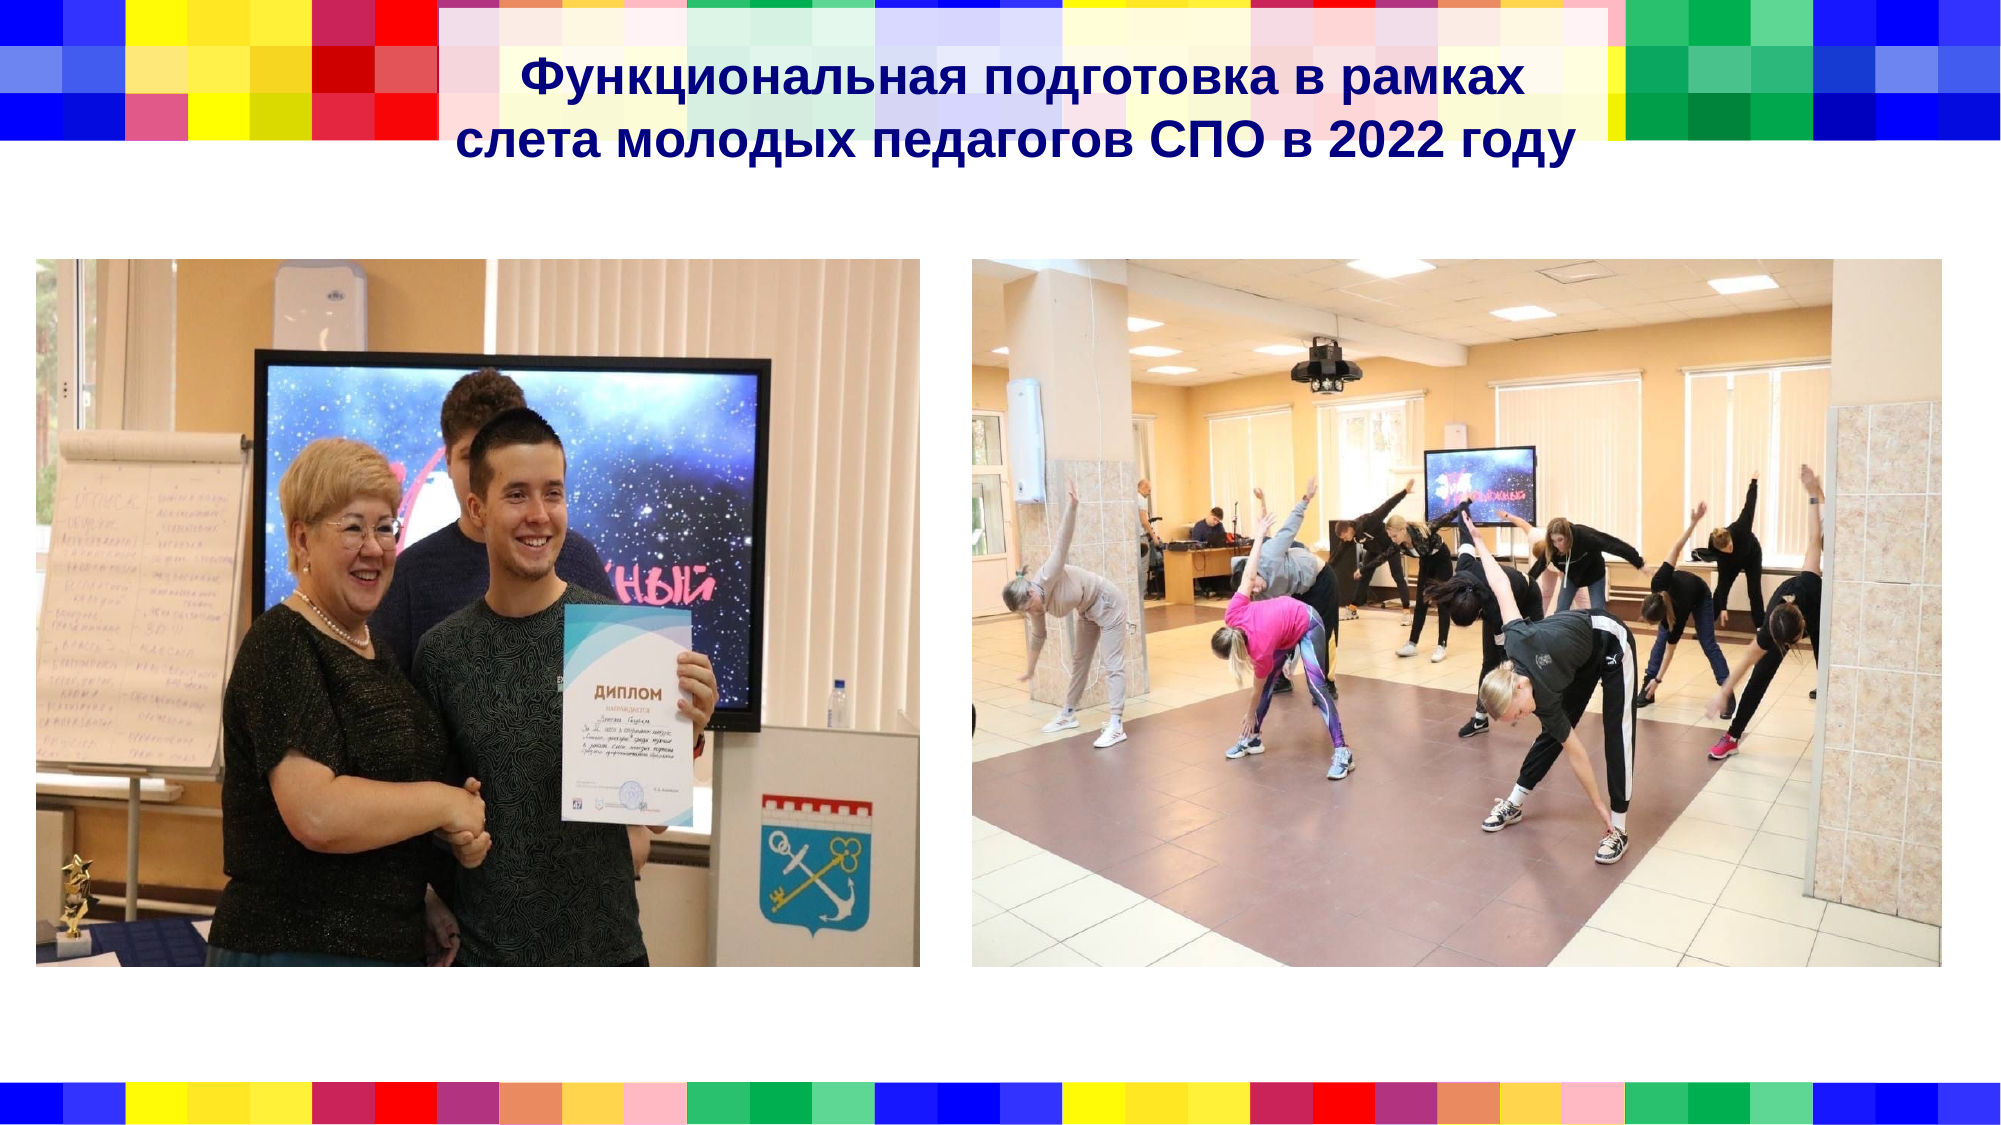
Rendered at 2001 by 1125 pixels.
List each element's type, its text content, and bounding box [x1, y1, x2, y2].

title Функциональная подготовка в рамках слета молодых педагогов СПО в 2022 году [439, 7, 1608, 202]
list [36, 259, 920, 967]
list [971, 259, 1942, 967]
